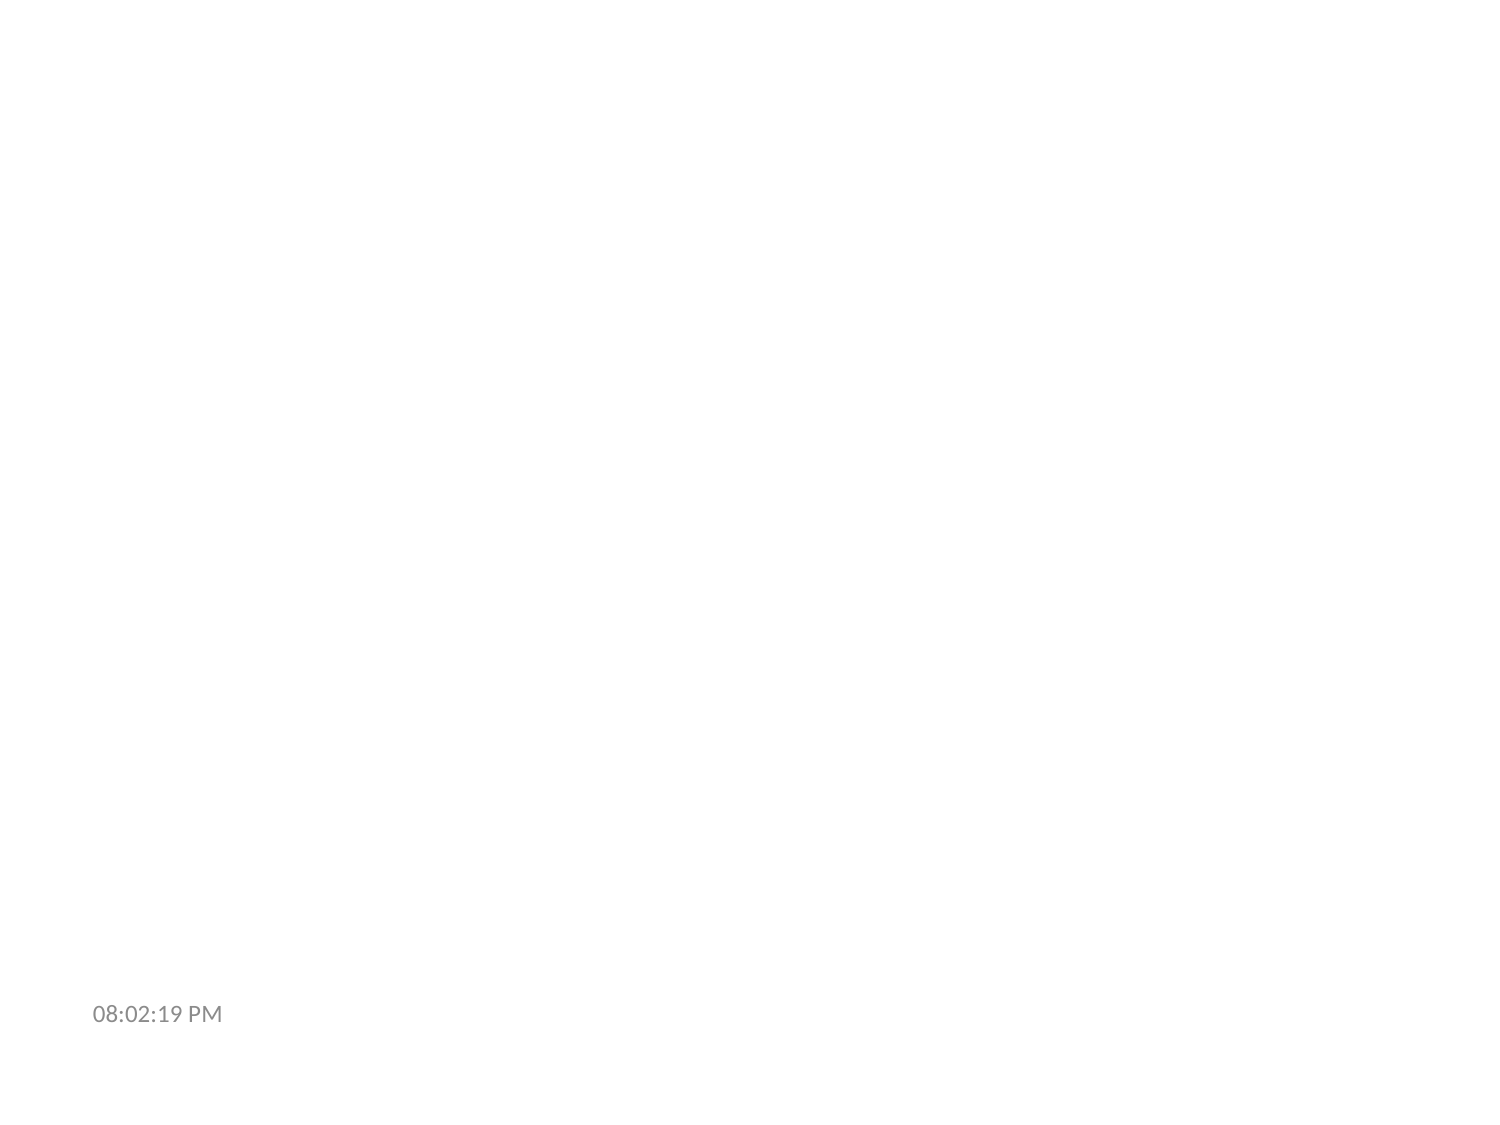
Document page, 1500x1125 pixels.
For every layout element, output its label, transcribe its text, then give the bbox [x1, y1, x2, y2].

text_box 3:35:09 PM [77, 982, 428, 1043]
